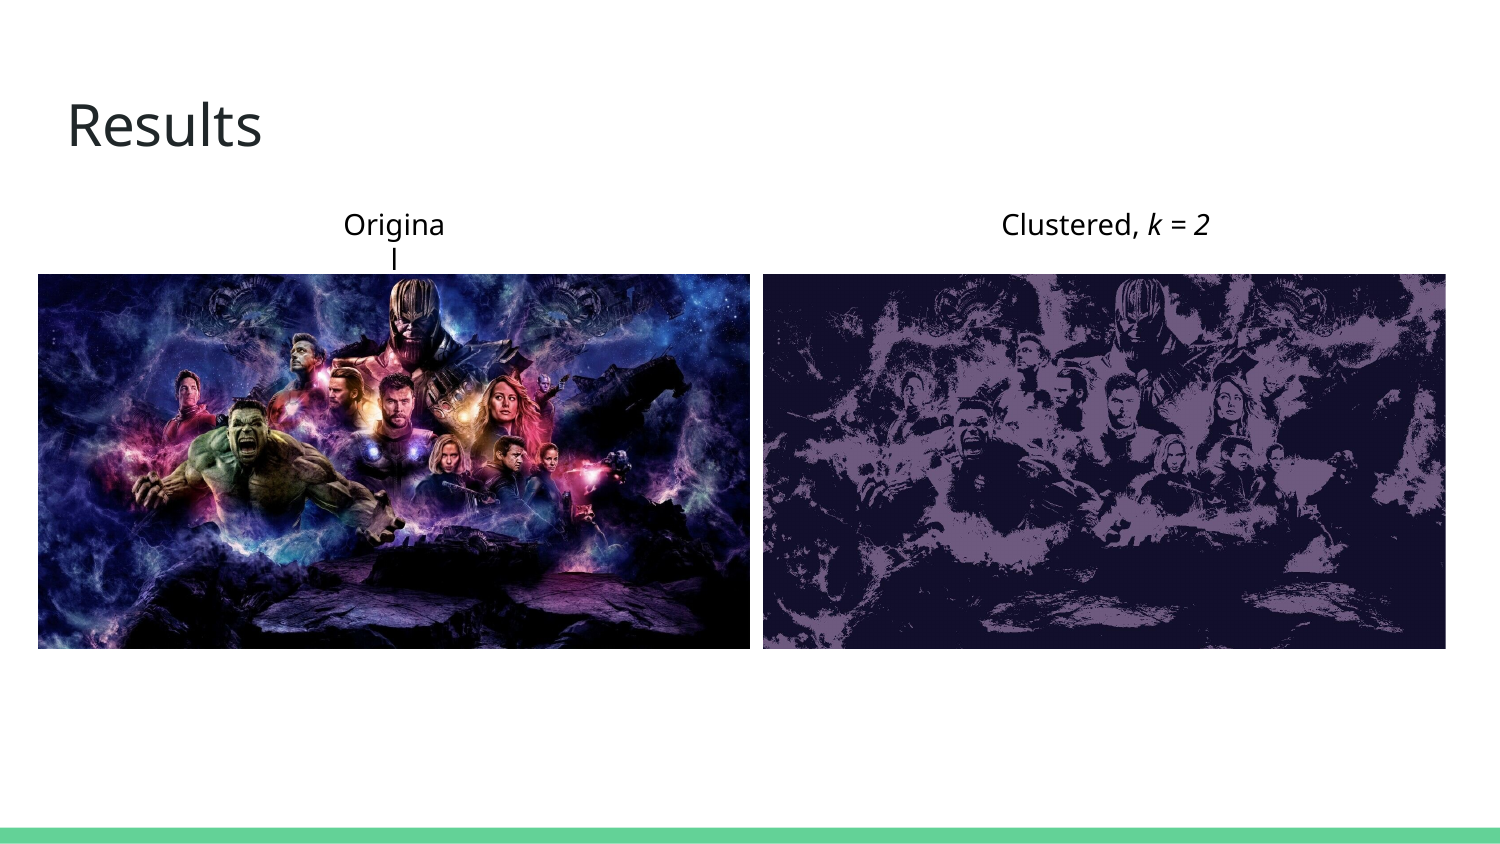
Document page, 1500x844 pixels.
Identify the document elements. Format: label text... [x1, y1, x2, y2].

title Results [51, 72, 1449, 167]
text_box Original [327, 191, 461, 256]
picture [38, 270, 1446, 653]
text_box Clustered, k = 2 [976, 191, 1235, 256]
